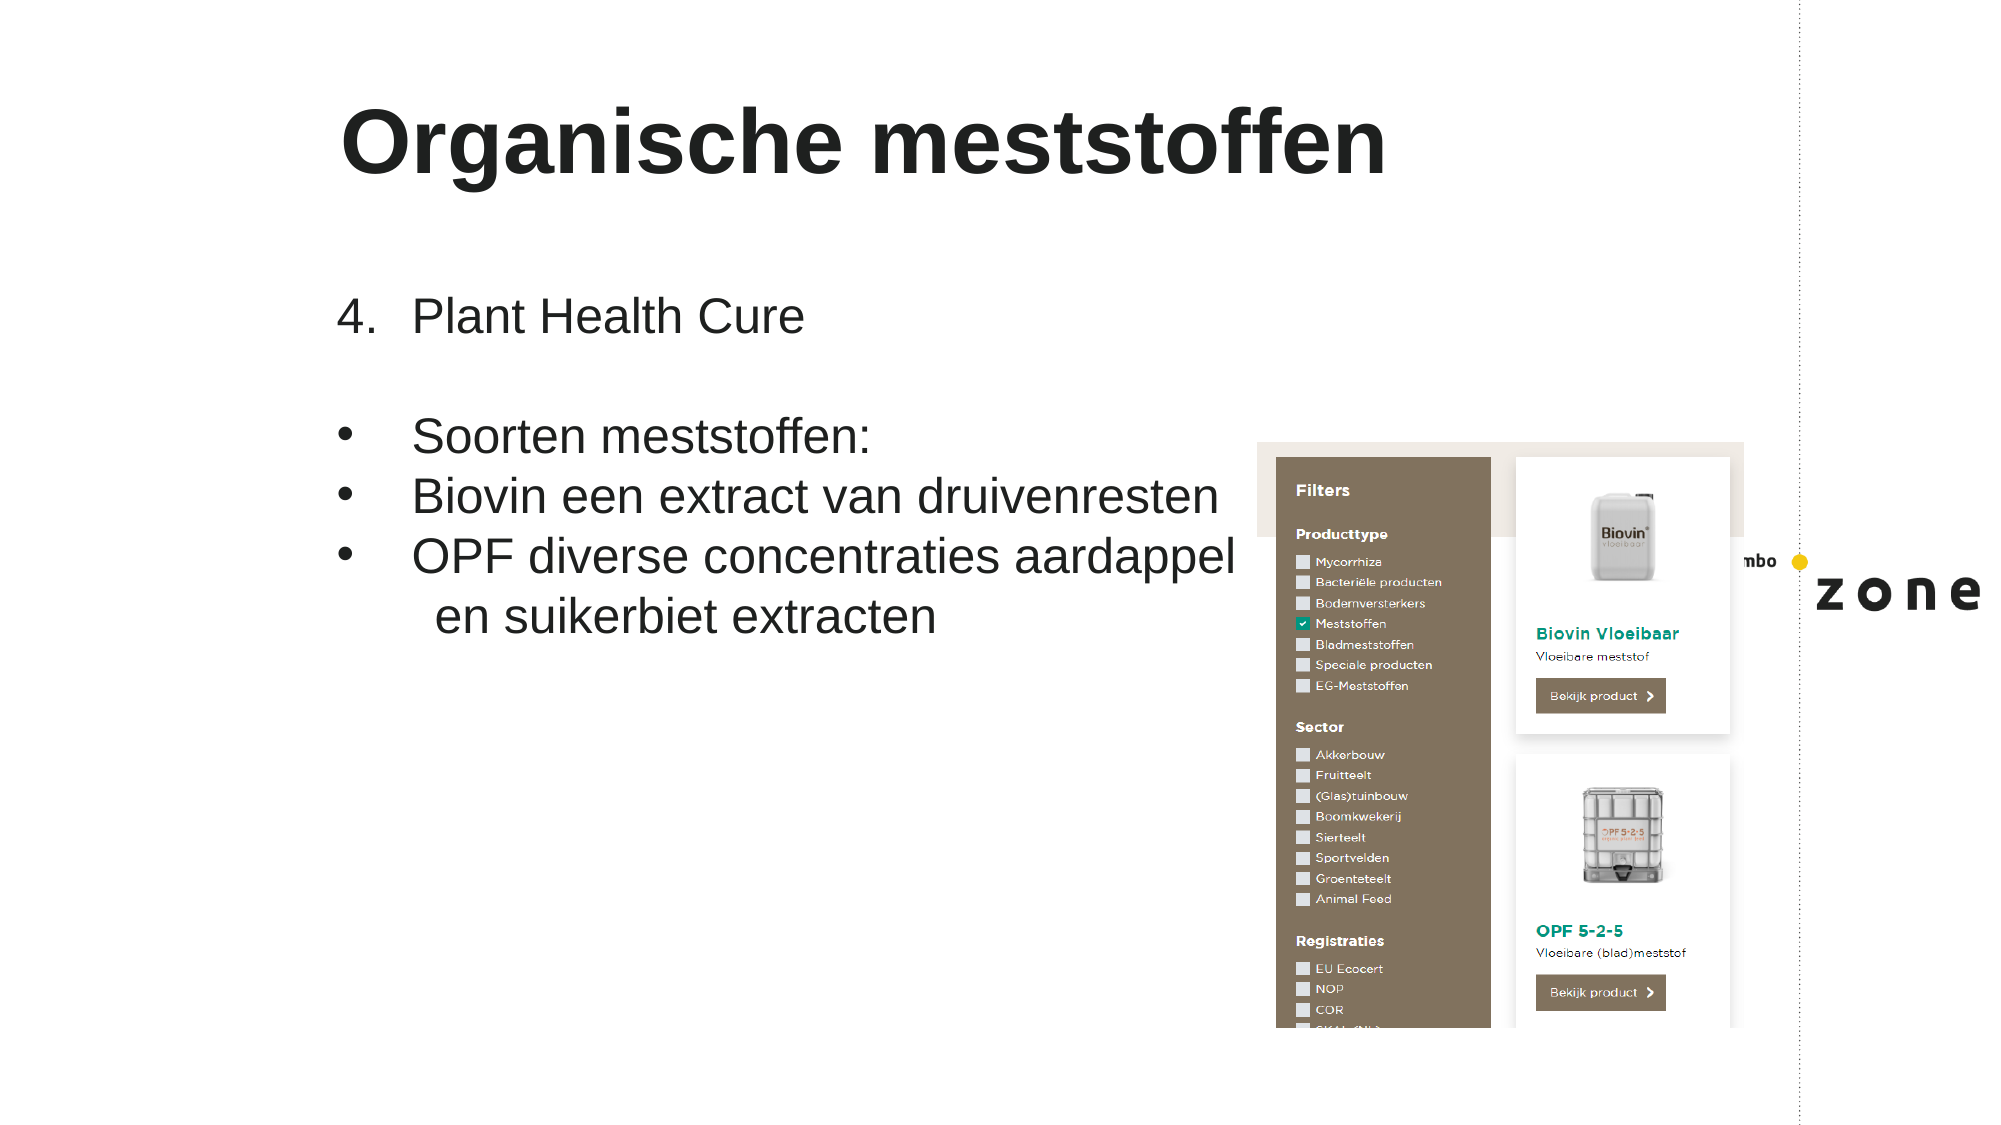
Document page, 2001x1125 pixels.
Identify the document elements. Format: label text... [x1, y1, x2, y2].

title Organische meststoffen [124, 94, 1607, 272]
picture [1257, 0, 2001, 1125]
list Plant Health Cure Soorten meststoffen: Biovin een extract van druivenresten OPF diverse concentraties aardappel en suikerbiet extracten [336, 283, 1607, 998]
